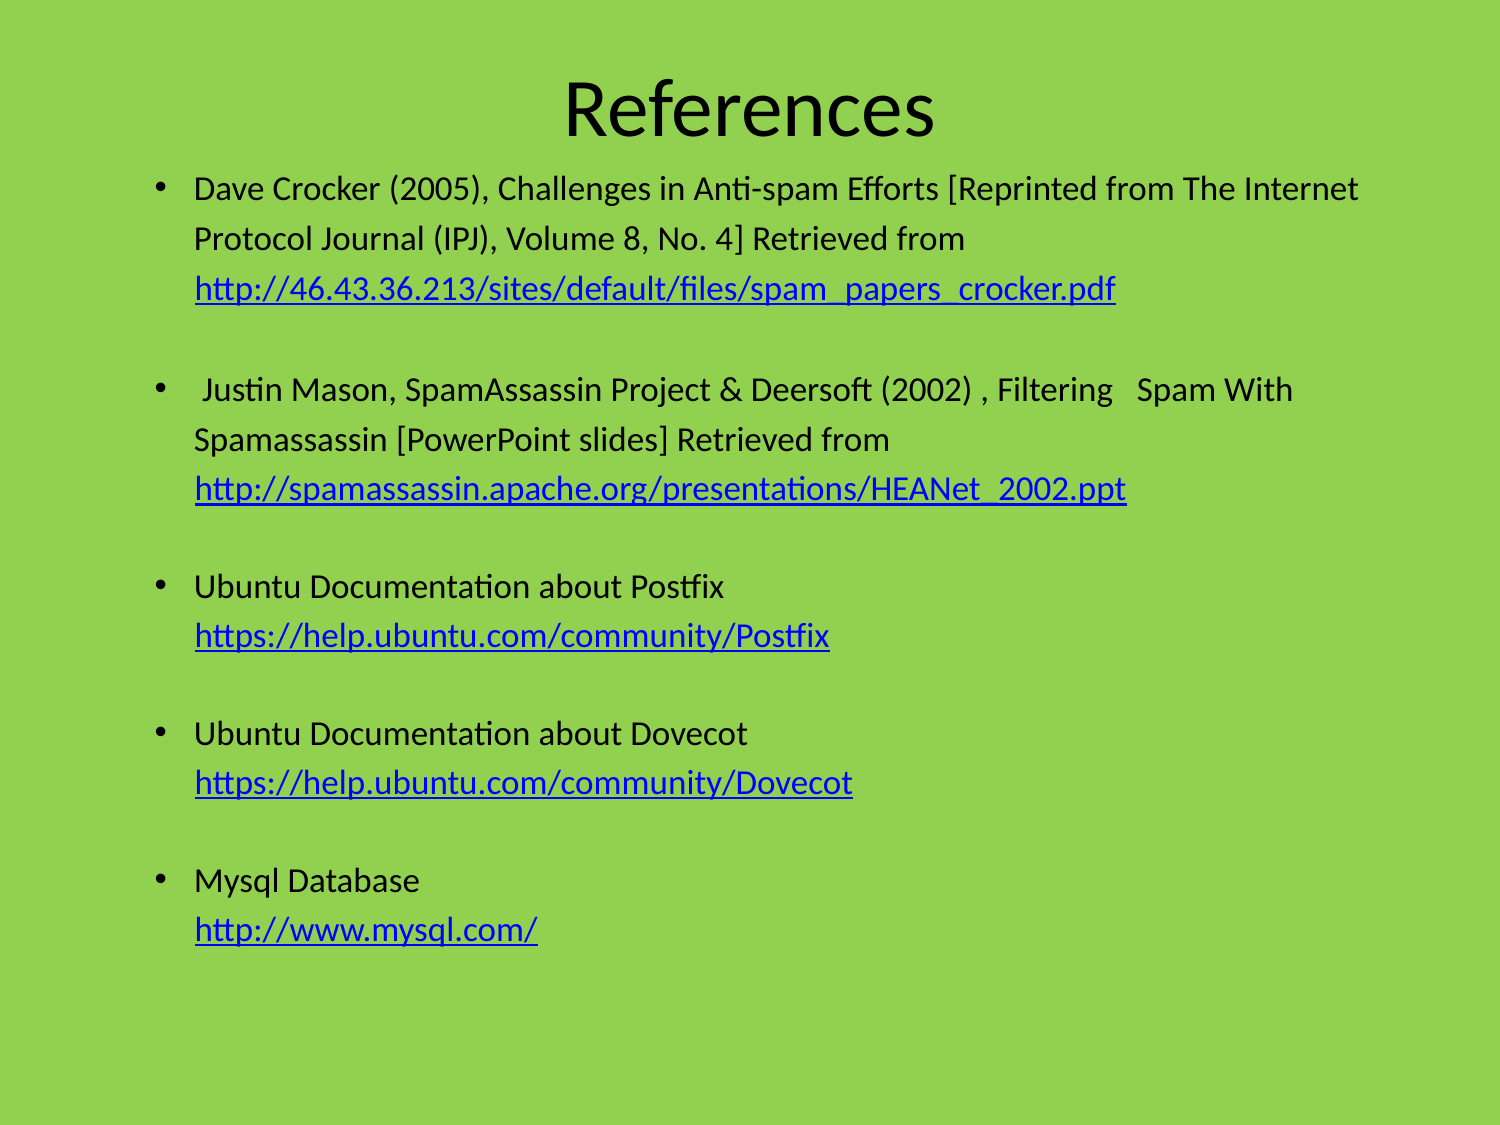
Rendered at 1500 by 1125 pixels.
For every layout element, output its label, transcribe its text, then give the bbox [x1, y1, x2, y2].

title References [75, 45, 1425, 161]
list Dave Crocker (2005), Challenges in Anti-spam Efforts [Reprinted from The Internet Protocol Journal (IPJ), Volume 8, No. 4] Retrieved from http://46.43.36.213/sites/default/files/spam_papers_crocker.pdf Justin Mason, SpamAssassin Project & Deersoft (2002) , Filtering Spam With Spamassassin [PowerPoint slides] Retrieved from http://spamassassin.apache.org/presentations/HEANet_2002.ppt Ubuntu Documentation about Postfix https://help.ubuntu.com/community/Postfix Ubuntu Documentation about Dovecot https://help.ubuntu.com/community/Dovecot Mysql Database http://www.mysql.com/ [76, 149, 1427, 958]
